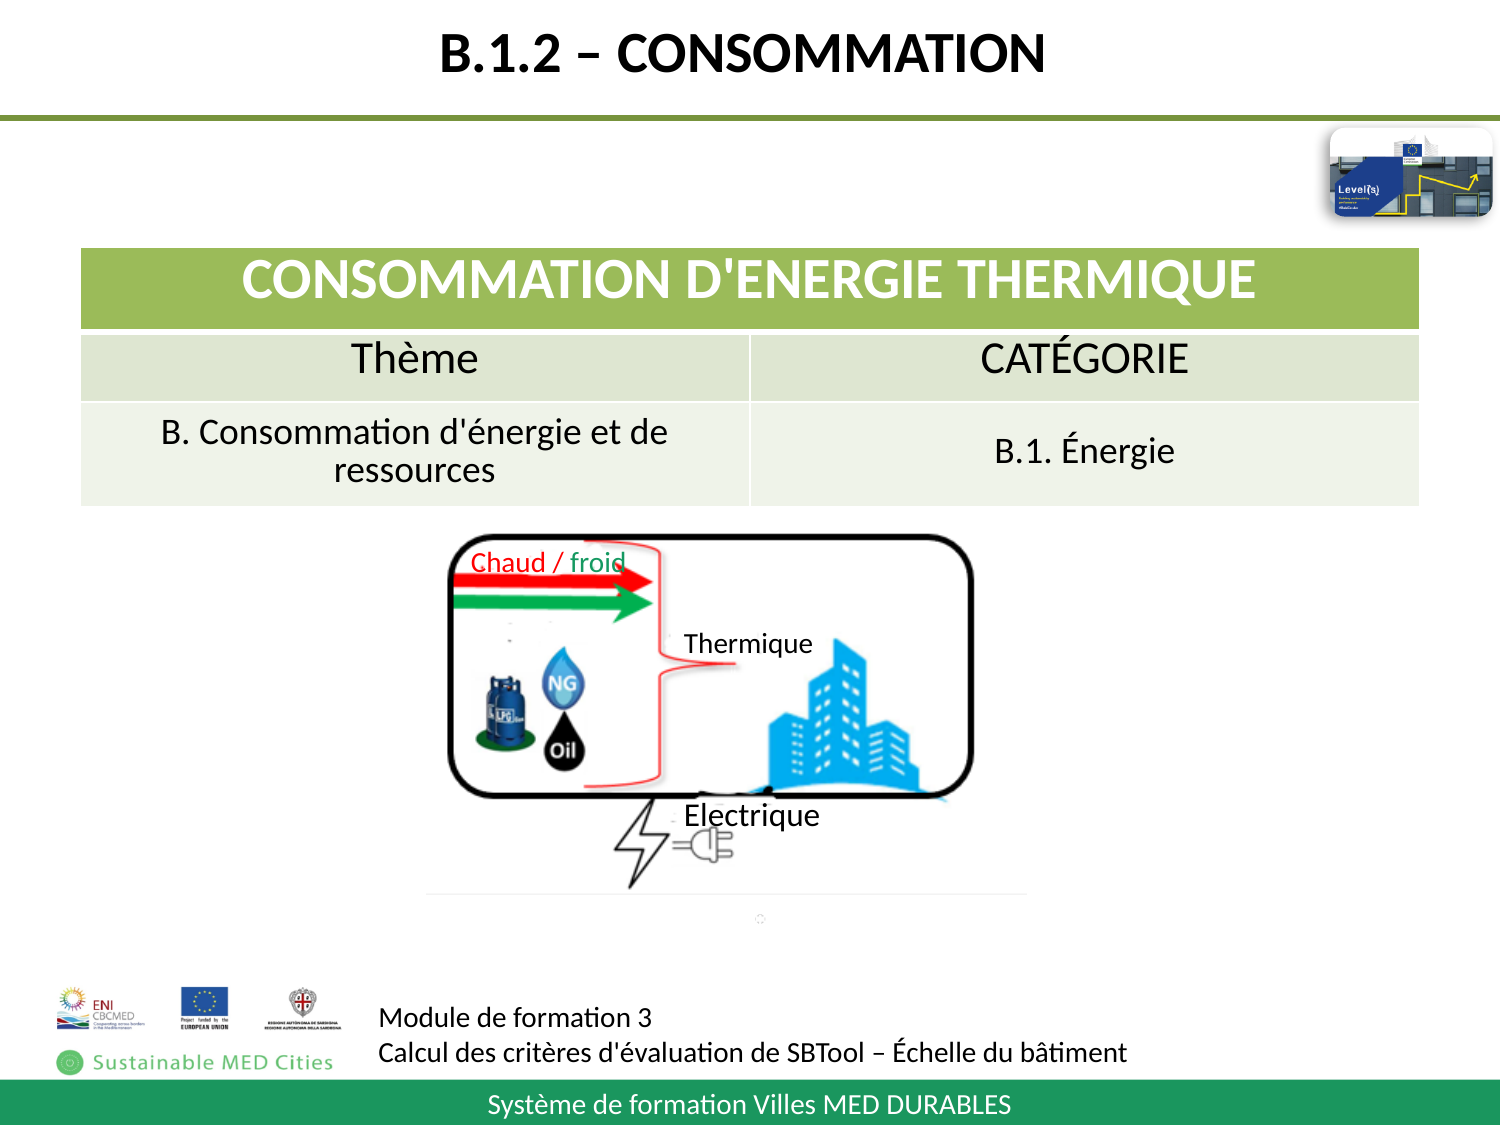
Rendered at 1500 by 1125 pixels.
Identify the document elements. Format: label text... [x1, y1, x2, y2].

table_cell B. Consommation d'énergie et de ressources [81, 403, 749, 506]
picture [1329, 127, 1493, 217]
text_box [0, 972, 1500, 1125]
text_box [426, 517, 1027, 925]
title B.1.2 – CONSOMMATION [0, 0, 1500, 117]
table_header CONSOMMATION D'ENERGIE THERMIQUE [81, 248, 1419, 329]
table_cell CATÉGORIE [751, 335, 1419, 401]
table_cell Thème [81, 335, 749, 401]
table_cell B.1. Énergie [751, 403, 1419, 506]
